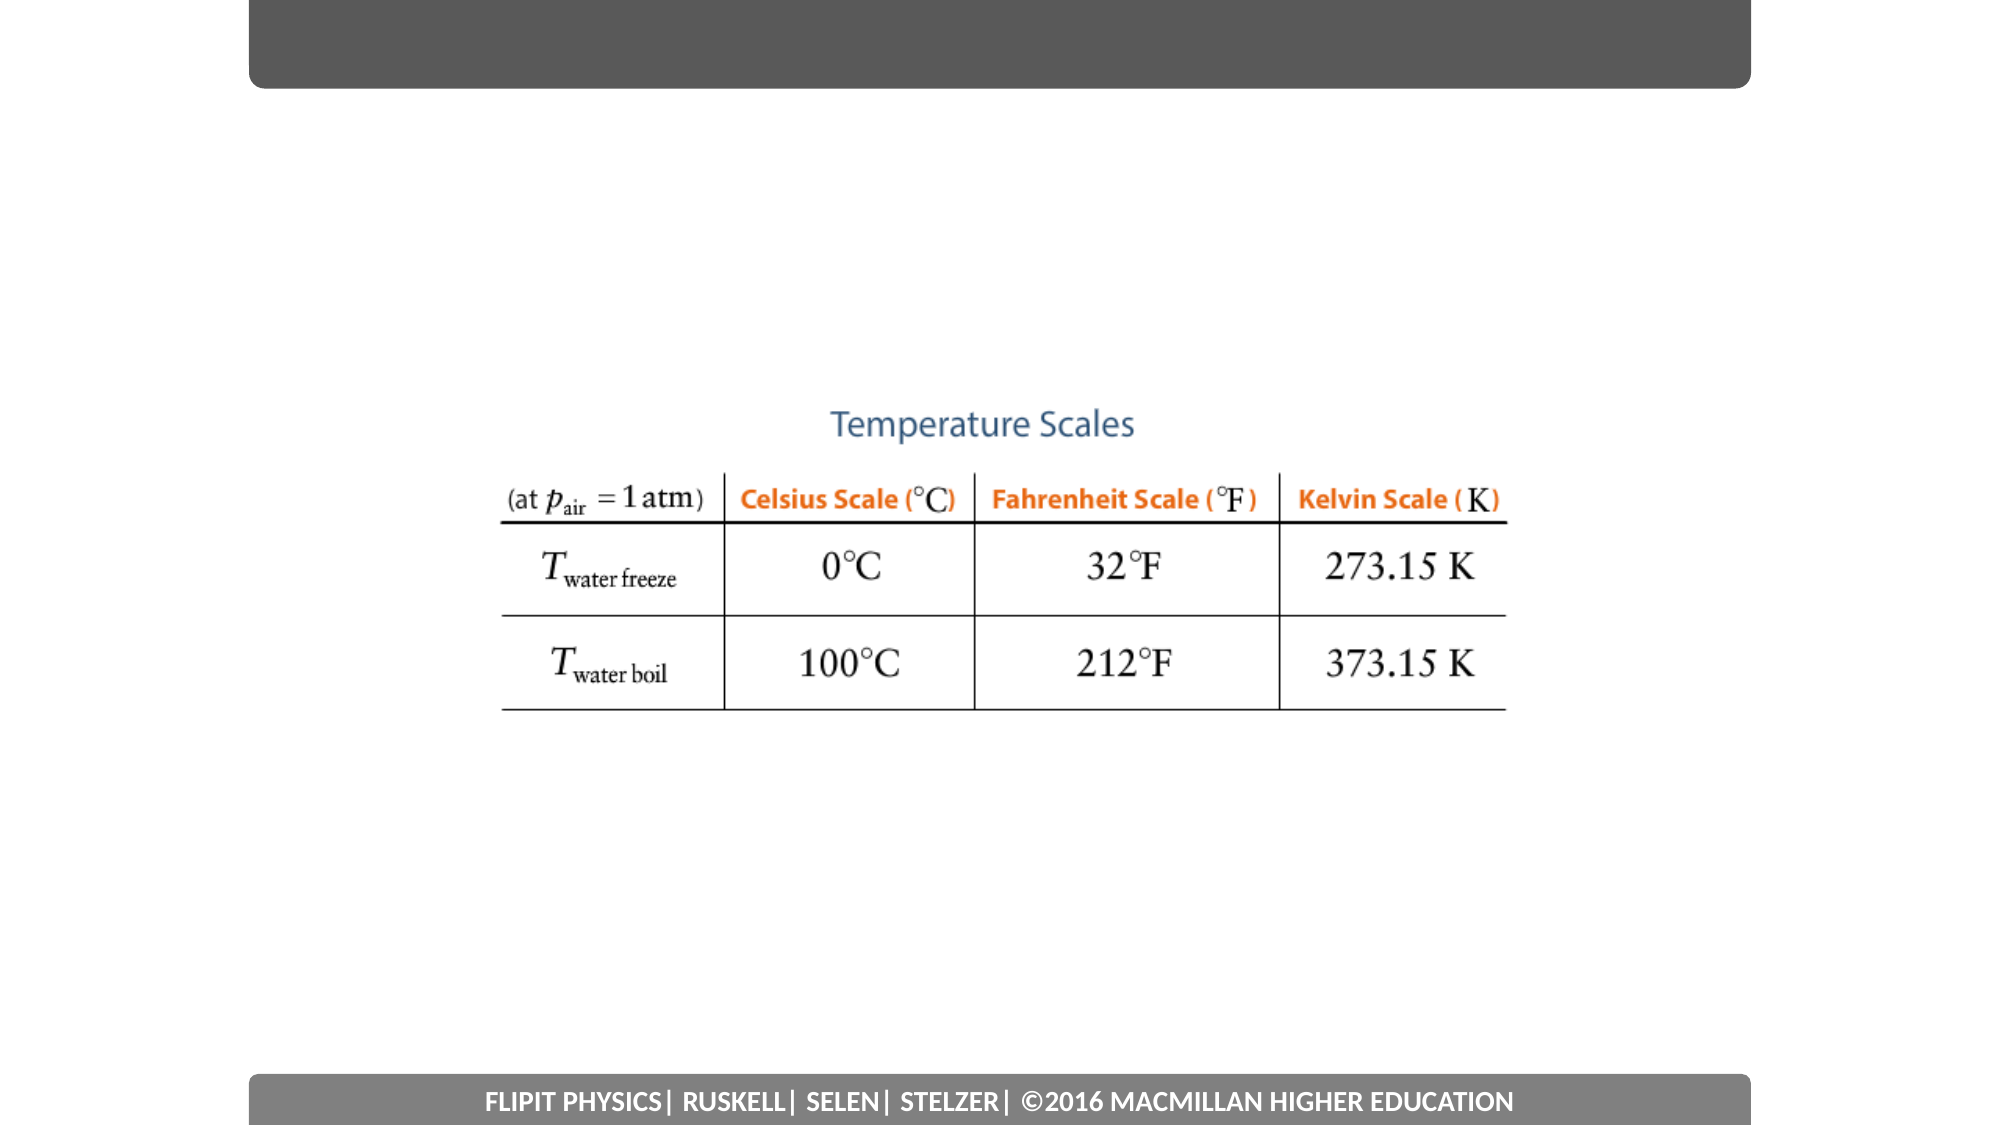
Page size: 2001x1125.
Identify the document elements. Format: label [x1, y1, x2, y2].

text_box [249, 1074, 1750, 1125]
text_box [248, 0, 1752, 89]
picture [466, 396, 1534, 729]
